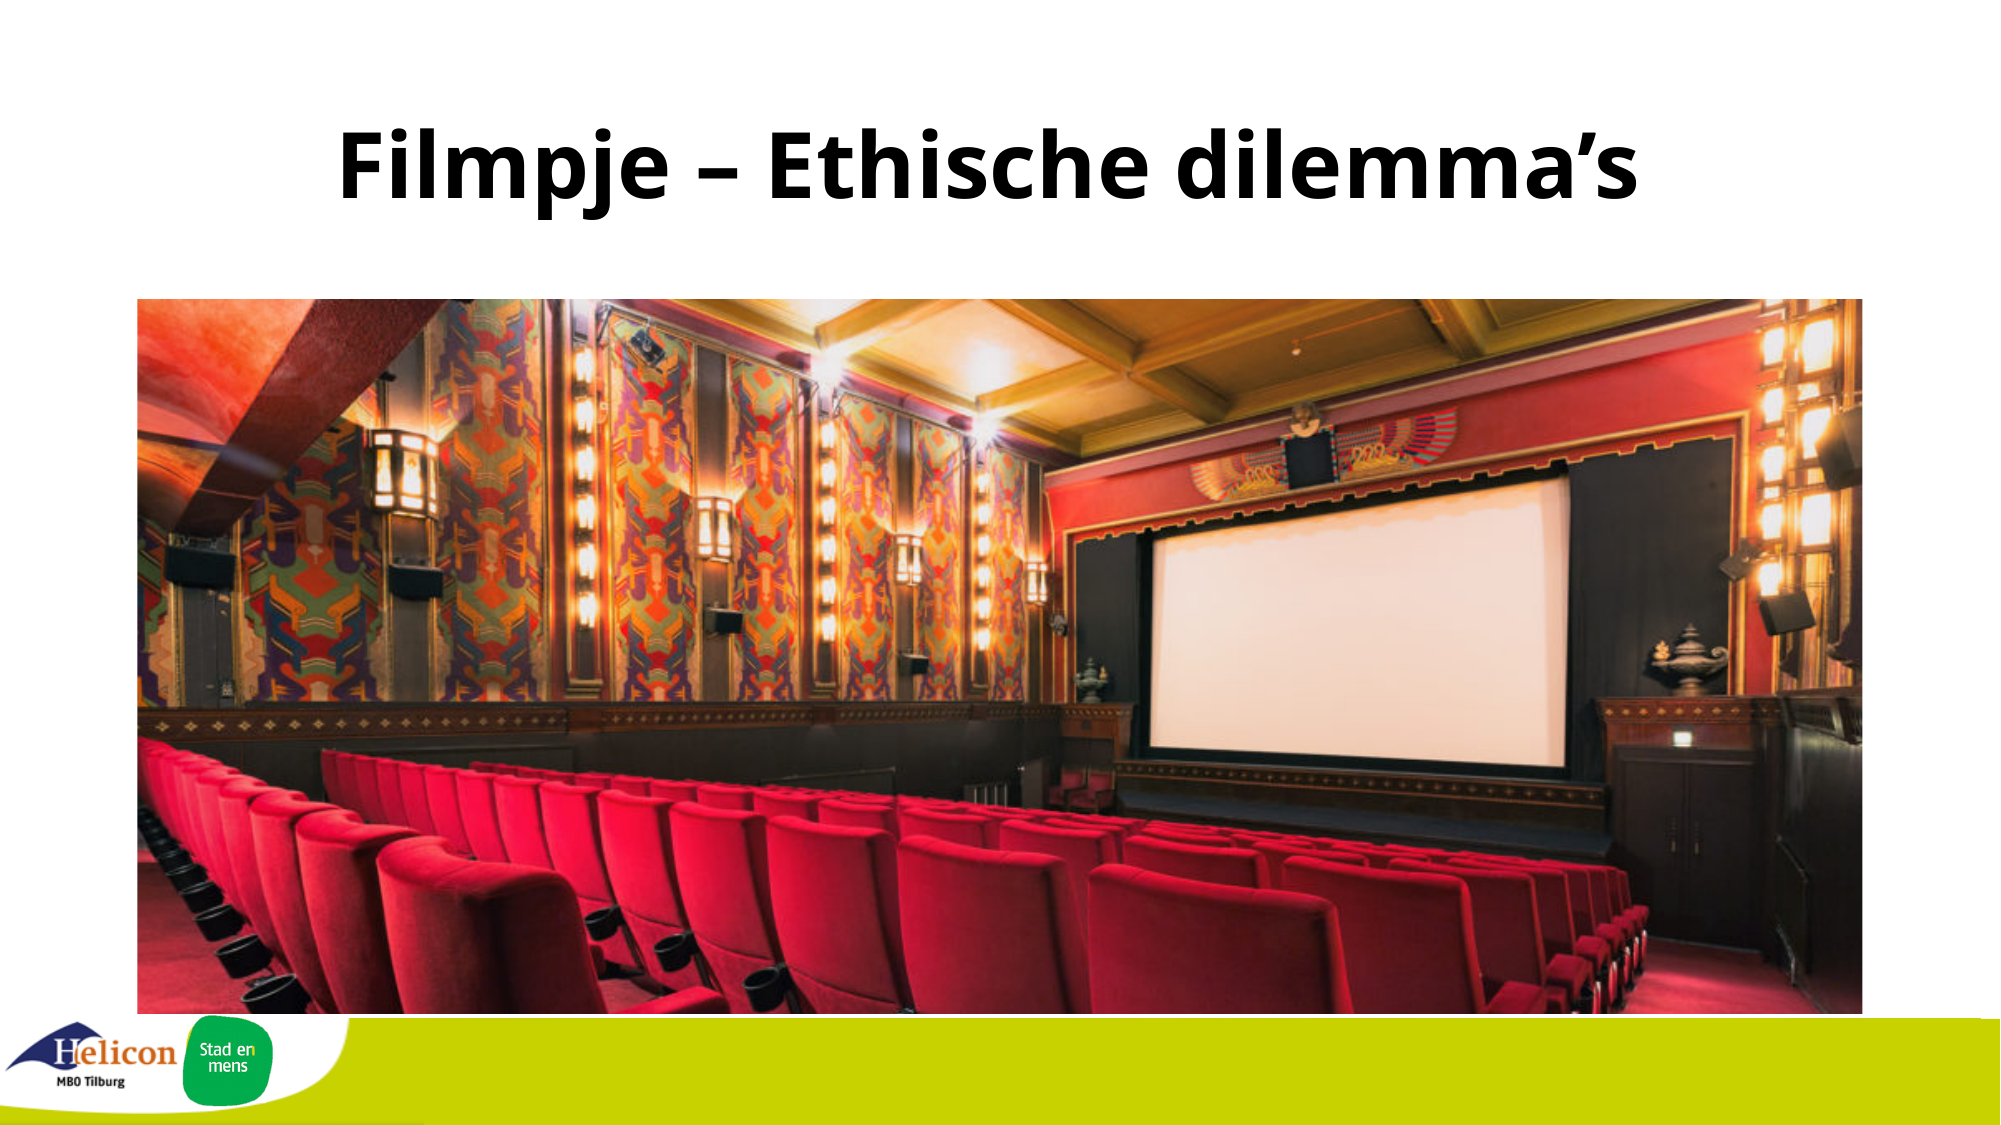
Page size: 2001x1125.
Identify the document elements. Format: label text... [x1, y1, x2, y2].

picture [0, 1014, 424, 1125]
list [137, 299, 1863, 1014]
title Filmpje – Ethische dilemma’s [137, 59, 1863, 278]
